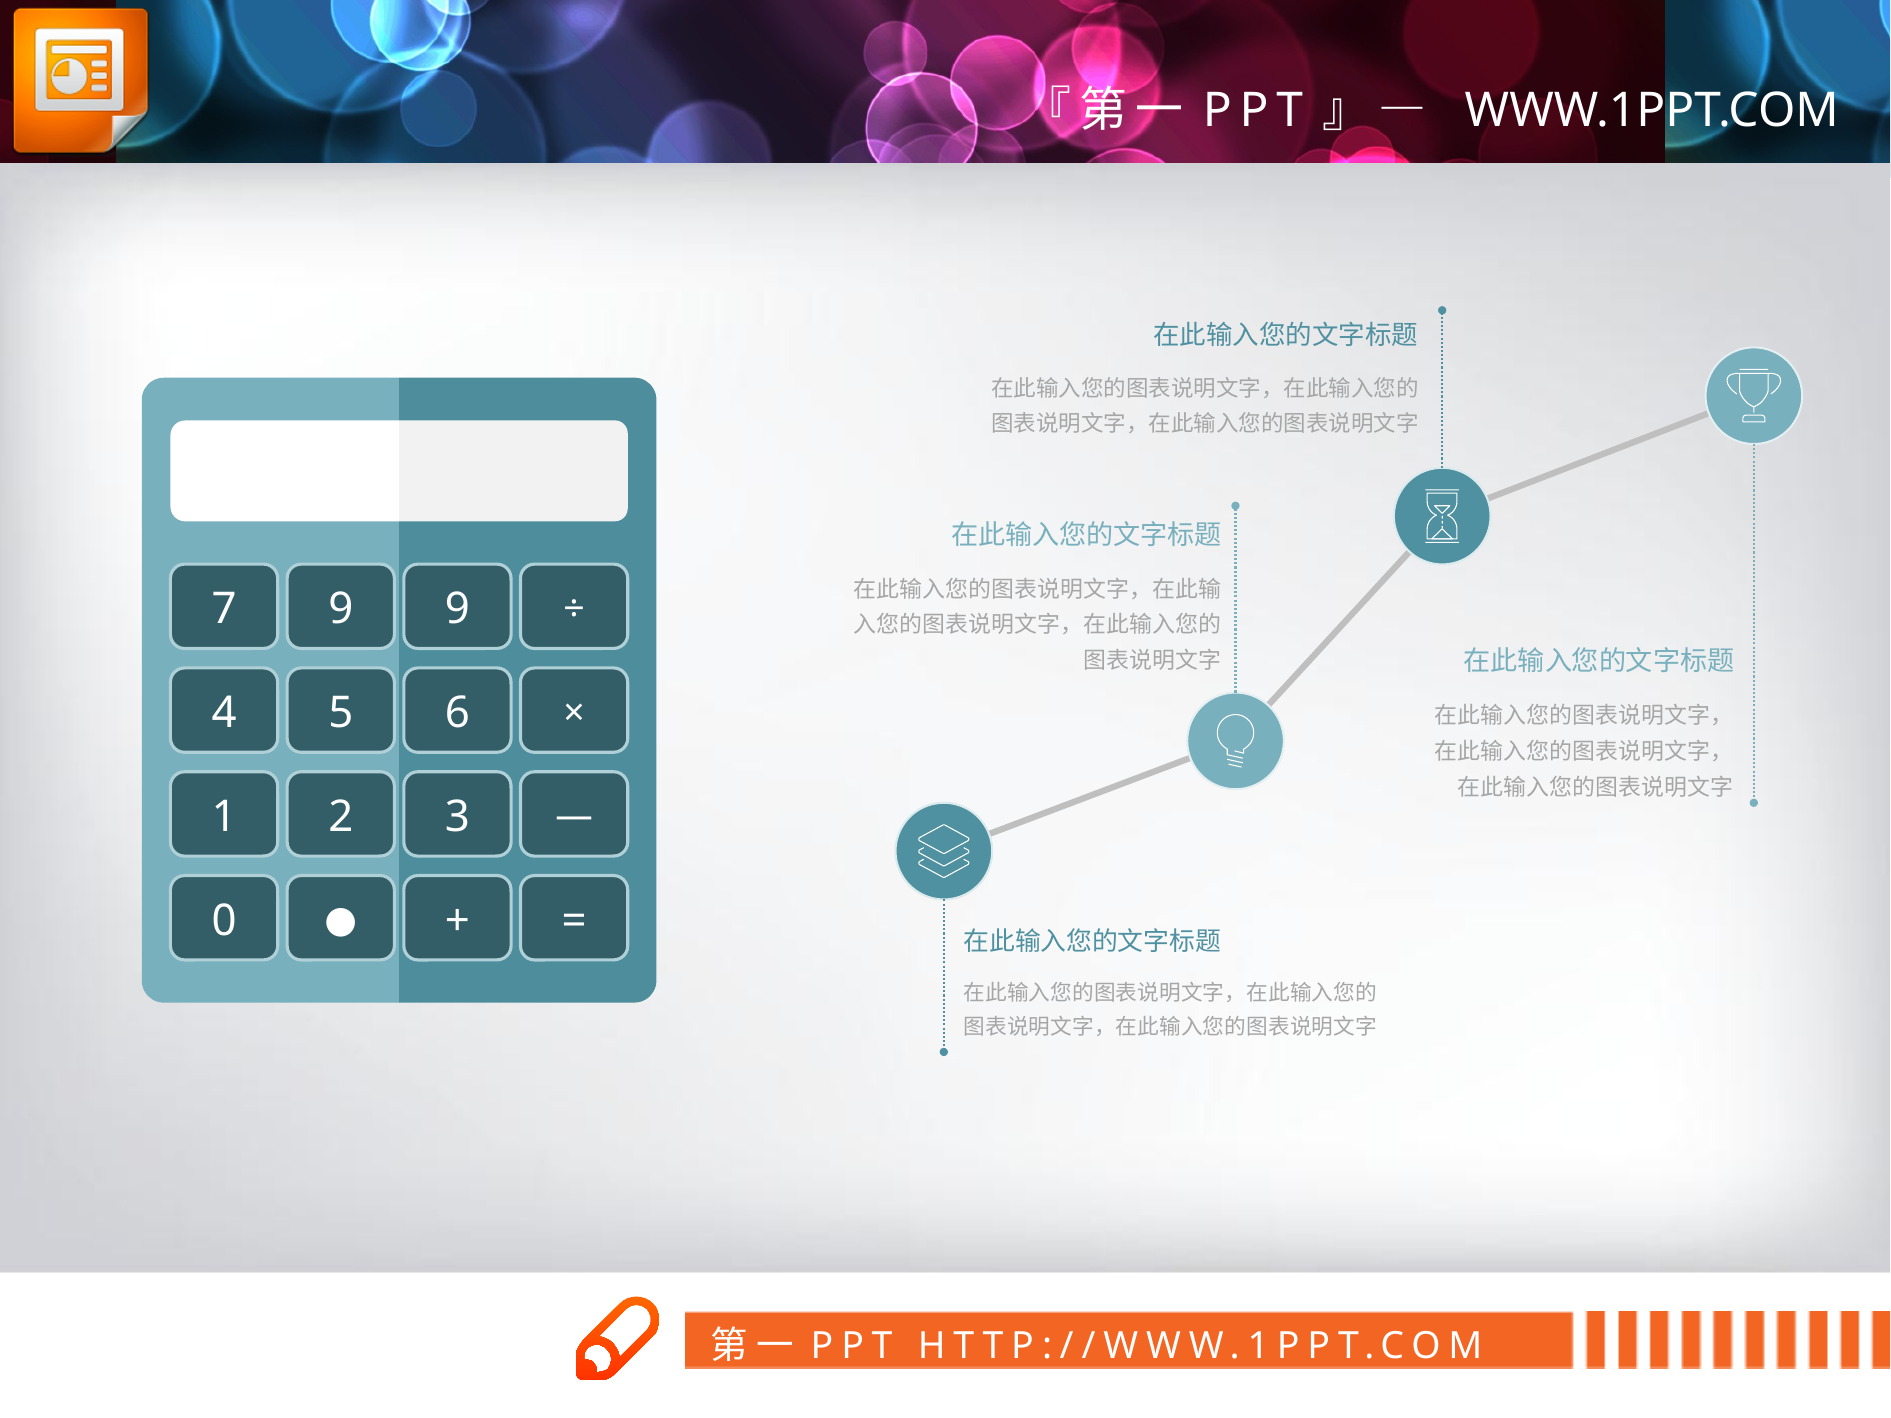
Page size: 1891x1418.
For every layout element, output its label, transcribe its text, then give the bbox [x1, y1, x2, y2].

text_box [943, 740, 1236, 852]
text_box 在此输入您的文字标题 在此输入您的图表说明文字，在此输入您的图表说明文字，在此输入您的图表说明文字 [943, 905, 1416, 1075]
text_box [1446, 395, 1749, 517]
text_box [895, 802, 993, 900]
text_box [1186, 692, 1285, 790]
picture [0, 0, 1891, 1275]
picture [685, 1311, 1891, 1369]
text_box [1705, 347, 1803, 445]
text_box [1240, 515, 1443, 741]
text_box 在此输入您的文字标题 在此输入您的图表说明文字，在此输入您的图表说明文字，在此输入您的图表说明文字 [830, 497, 1242, 688]
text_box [1393, 467, 1491, 565]
text_box 在此输入您的文字标题 在此输入您的图表说明文字，在此输入您的图表说明文字，在此输入您的图表说明文字 [970, 298, 1439, 457]
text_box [141, 377, 657, 1003]
text_box 在此输入您的文字标题 在此输入您的图表说明文字，在此输入您的图表说明文字，在此输入您的图表说明文字 [1397, 623, 1754, 814]
